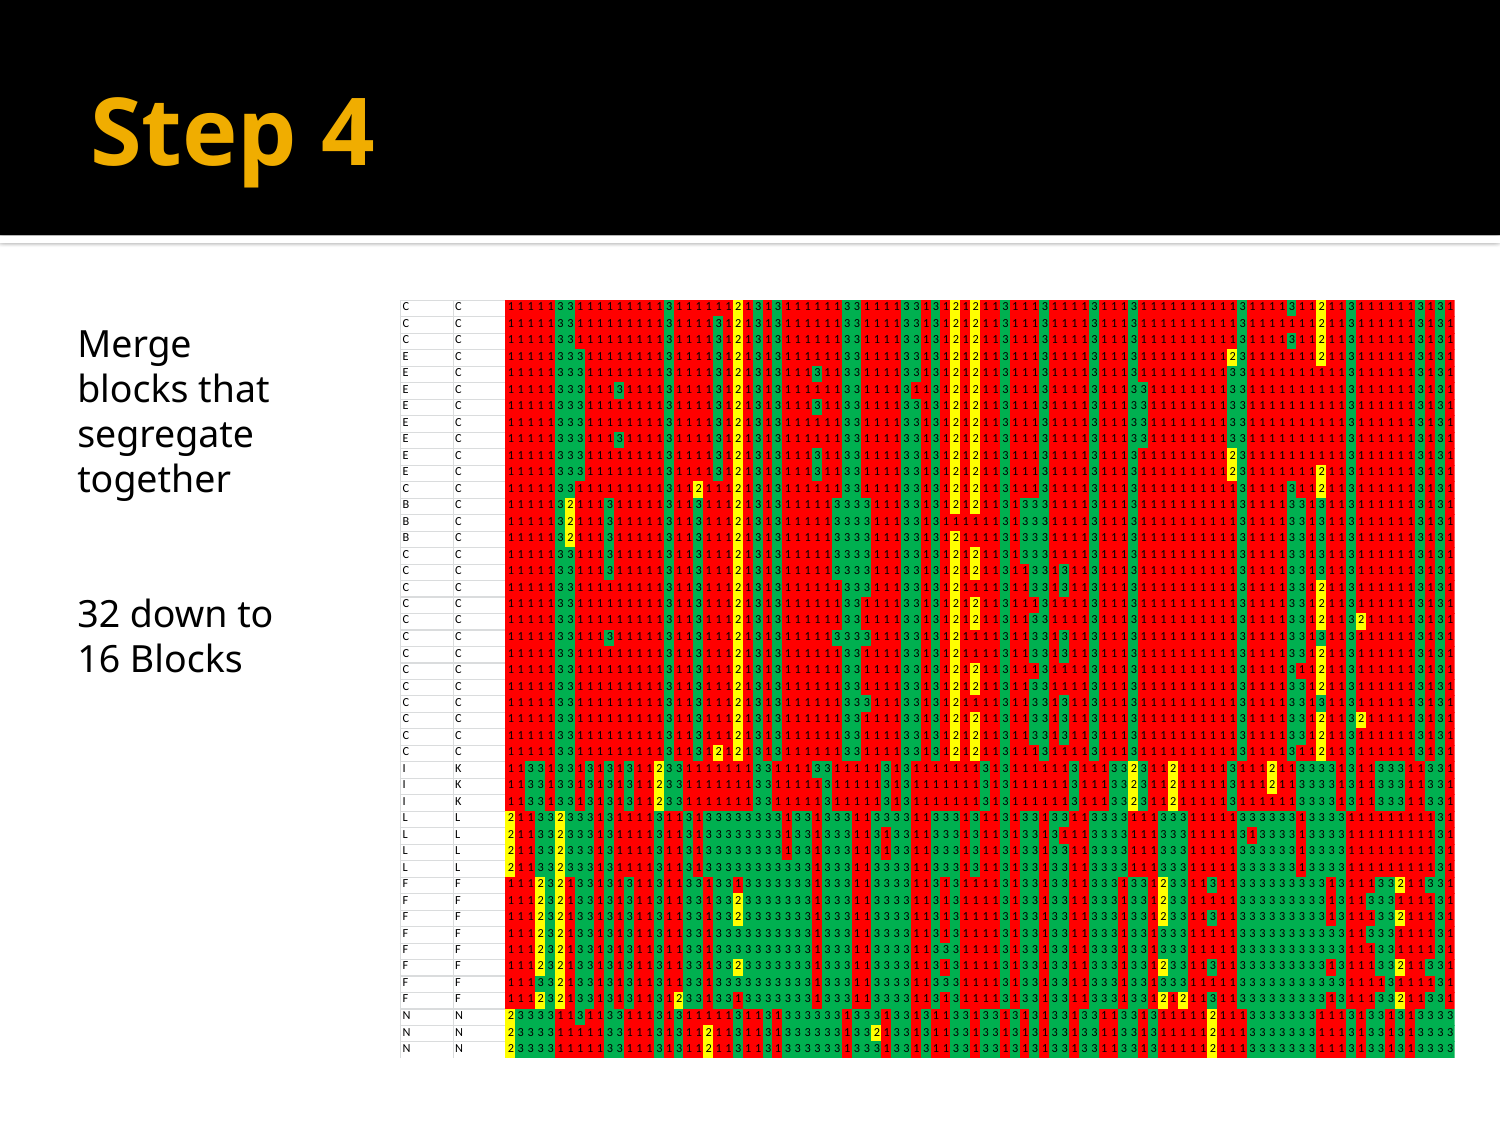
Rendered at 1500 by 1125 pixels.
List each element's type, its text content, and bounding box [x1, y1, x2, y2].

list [399, 299, 1456, 1059]
text_box Merge blocks that segregate together 32 down to 16 Blocks [62, 312, 325, 688]
title Step 4 [75, 25, 1425, 231]
